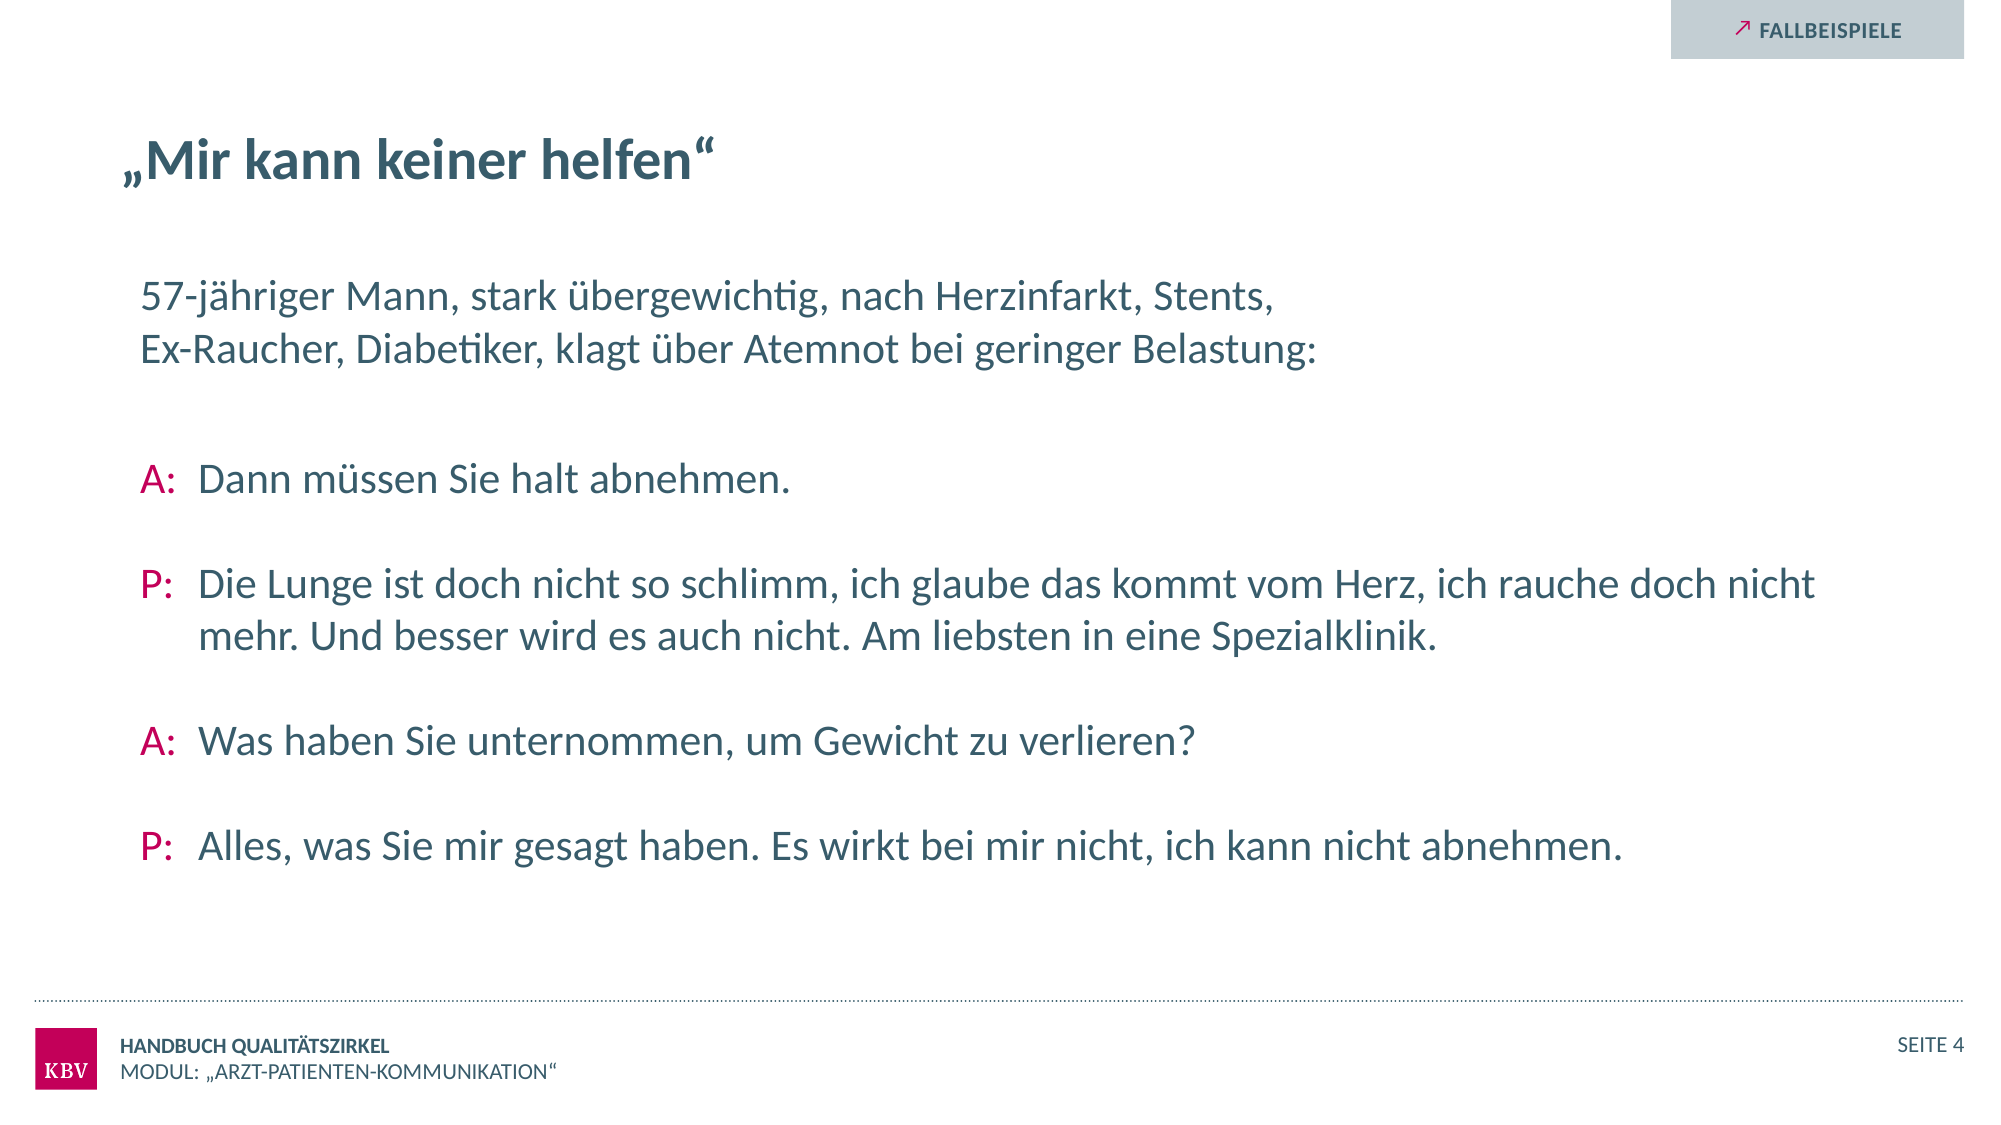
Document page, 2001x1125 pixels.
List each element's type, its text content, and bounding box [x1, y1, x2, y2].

slide_number Modul: „Arzt-Patienten-Kommunikation“ [120, 1057, 1668, 1084]
footer Handbuch Qualitätszirkel [120, 1030, 1668, 1057]
slide_number Seite 4 [1787, 1030, 1965, 1057]
title „Mir kann keiner helfen“ [120, 129, 1880, 201]
text_box 57-jähriger Mann, stark übergewichtig, nach Herzinfarkt, Stents, Ex-Raucher, Diabetiker, klagt über Atemnot bei geringer Belastung: A: Dann müssen Sie halt abnehmen. P: Die Lunge ist doch nicht so schlimm, ich glaube das kommt vom Herz, ich rauche doch nicht mehr. Und besser wird es auch nicht. Am liebsten in eine Spezialklinik. A: Was haben Sie unternommen, um Gewicht zu verlieren? P: Alles, was Sie mir gesagt haben. Es wirkt bei mir nicht, ich kann nicht abnehmen. [125, 259, 1863, 877]
